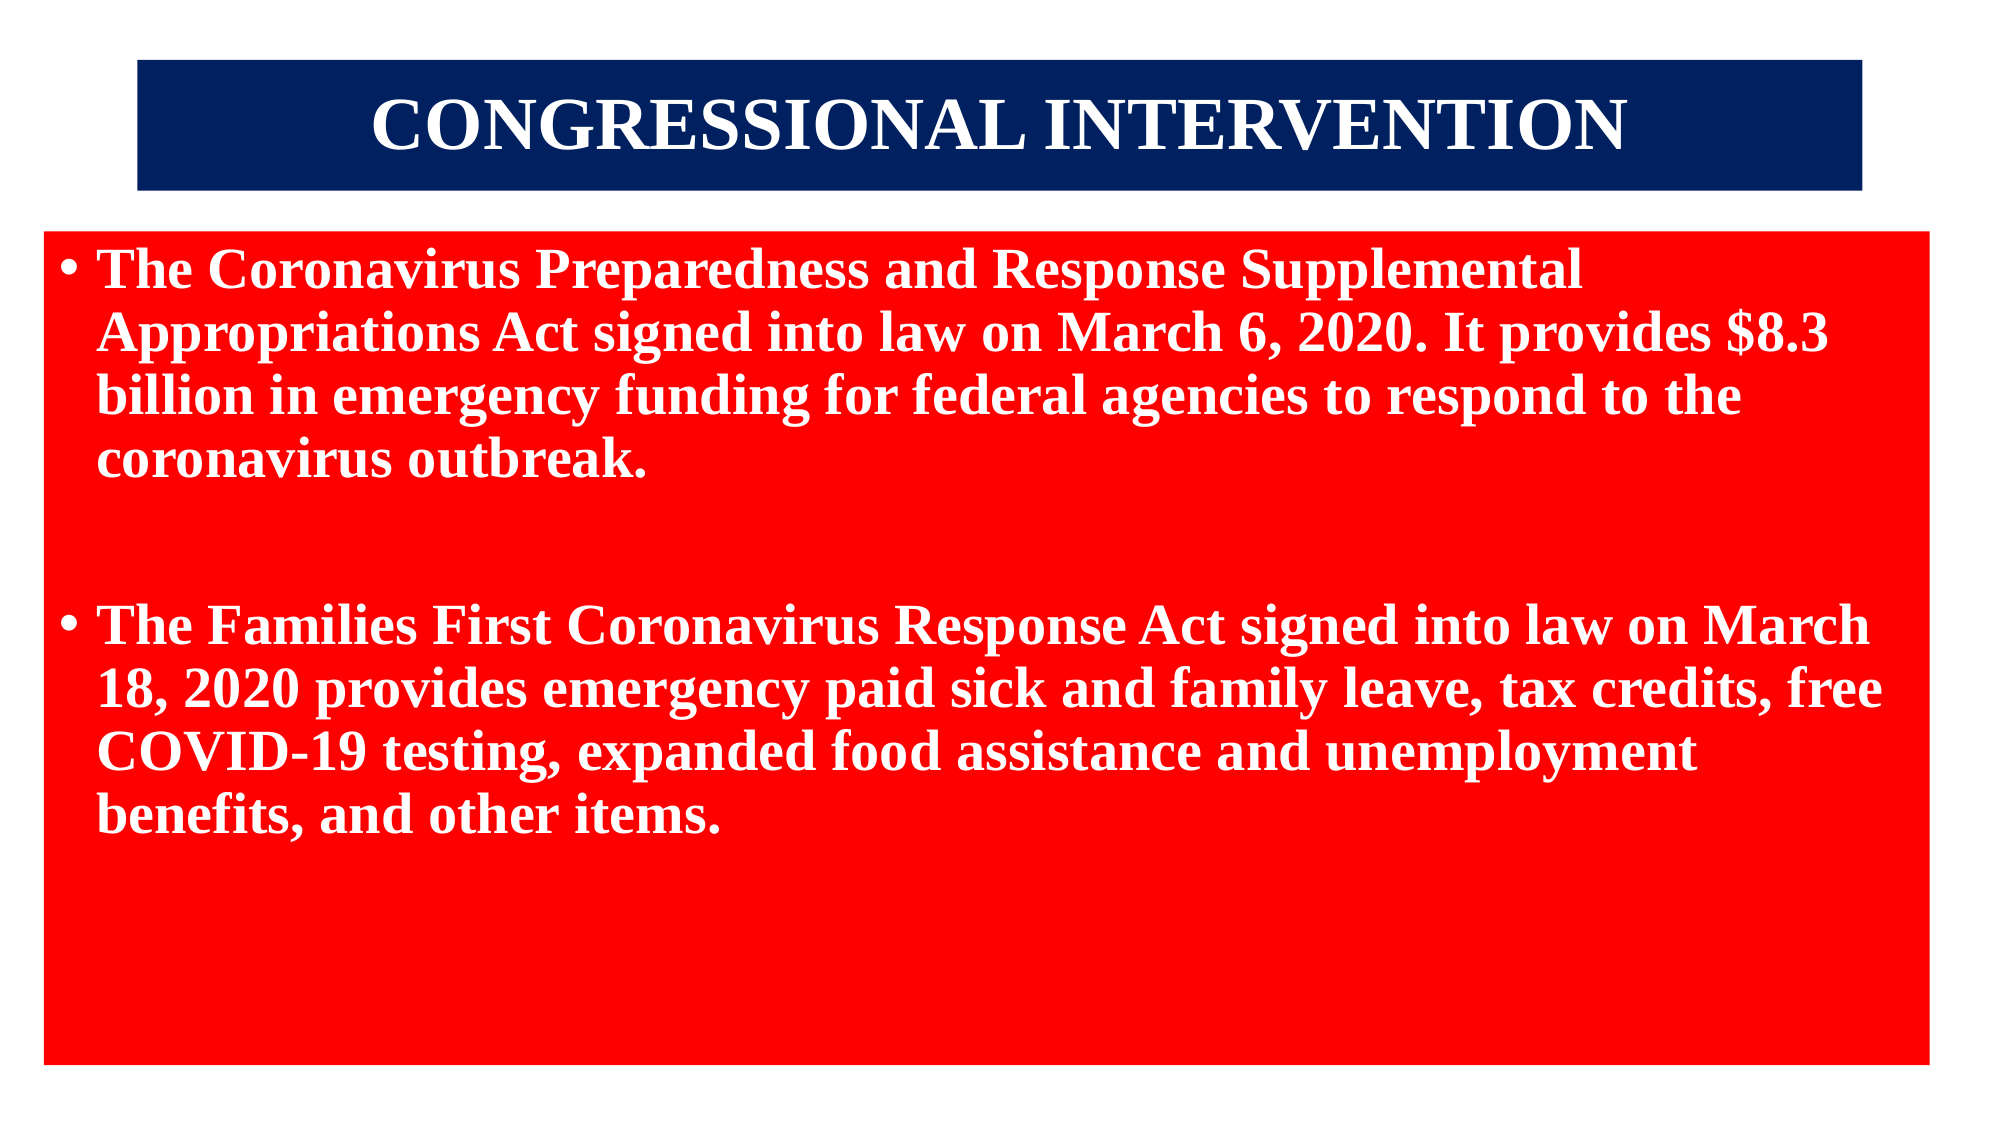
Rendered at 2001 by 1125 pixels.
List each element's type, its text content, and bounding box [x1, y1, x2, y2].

list The Coronavirus Preparedness and Response Supplemental Appropriations Act signed into law on March 6, 2020. It provides $8.3 billion in emergency funding for federal agencies to respond to the coronavirus outbreak. The Families First Coronavirus Response Act signed into law on March 18, 2020 provides emergency paid sick and family leave, tax credits, free COVID-19 testing, expanded food assistance and unemployment benefits, and other items. [43, 231, 1930, 1066]
title CONGRESSIONAL INTERVENTION [137, 59, 1863, 191]
